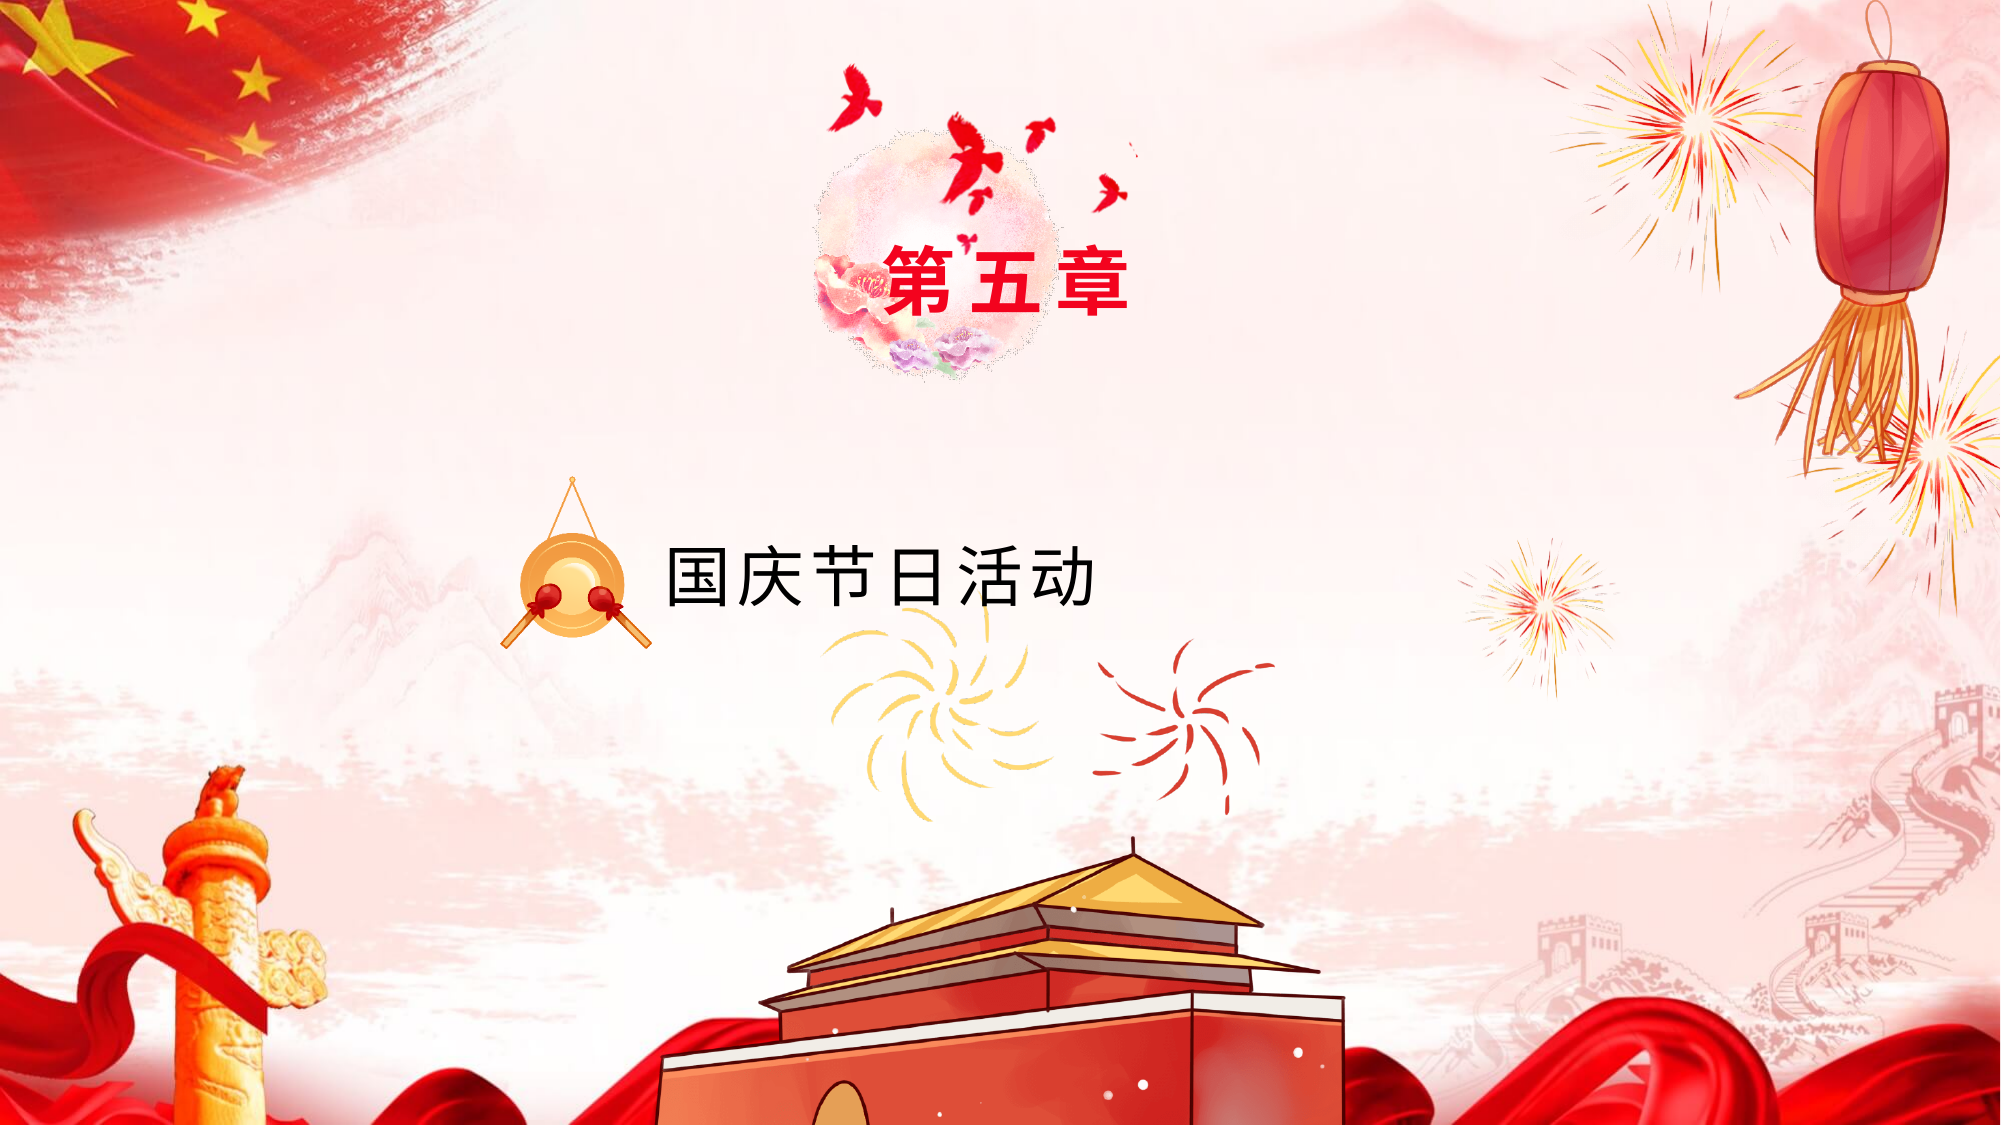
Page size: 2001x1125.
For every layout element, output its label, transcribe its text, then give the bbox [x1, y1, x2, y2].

text_box 第五章 [1069, 227, 1146, 332]
picture [0, 0, 2001, 1125]
text_box 国庆节日活动 [656, 481, 1438, 669]
